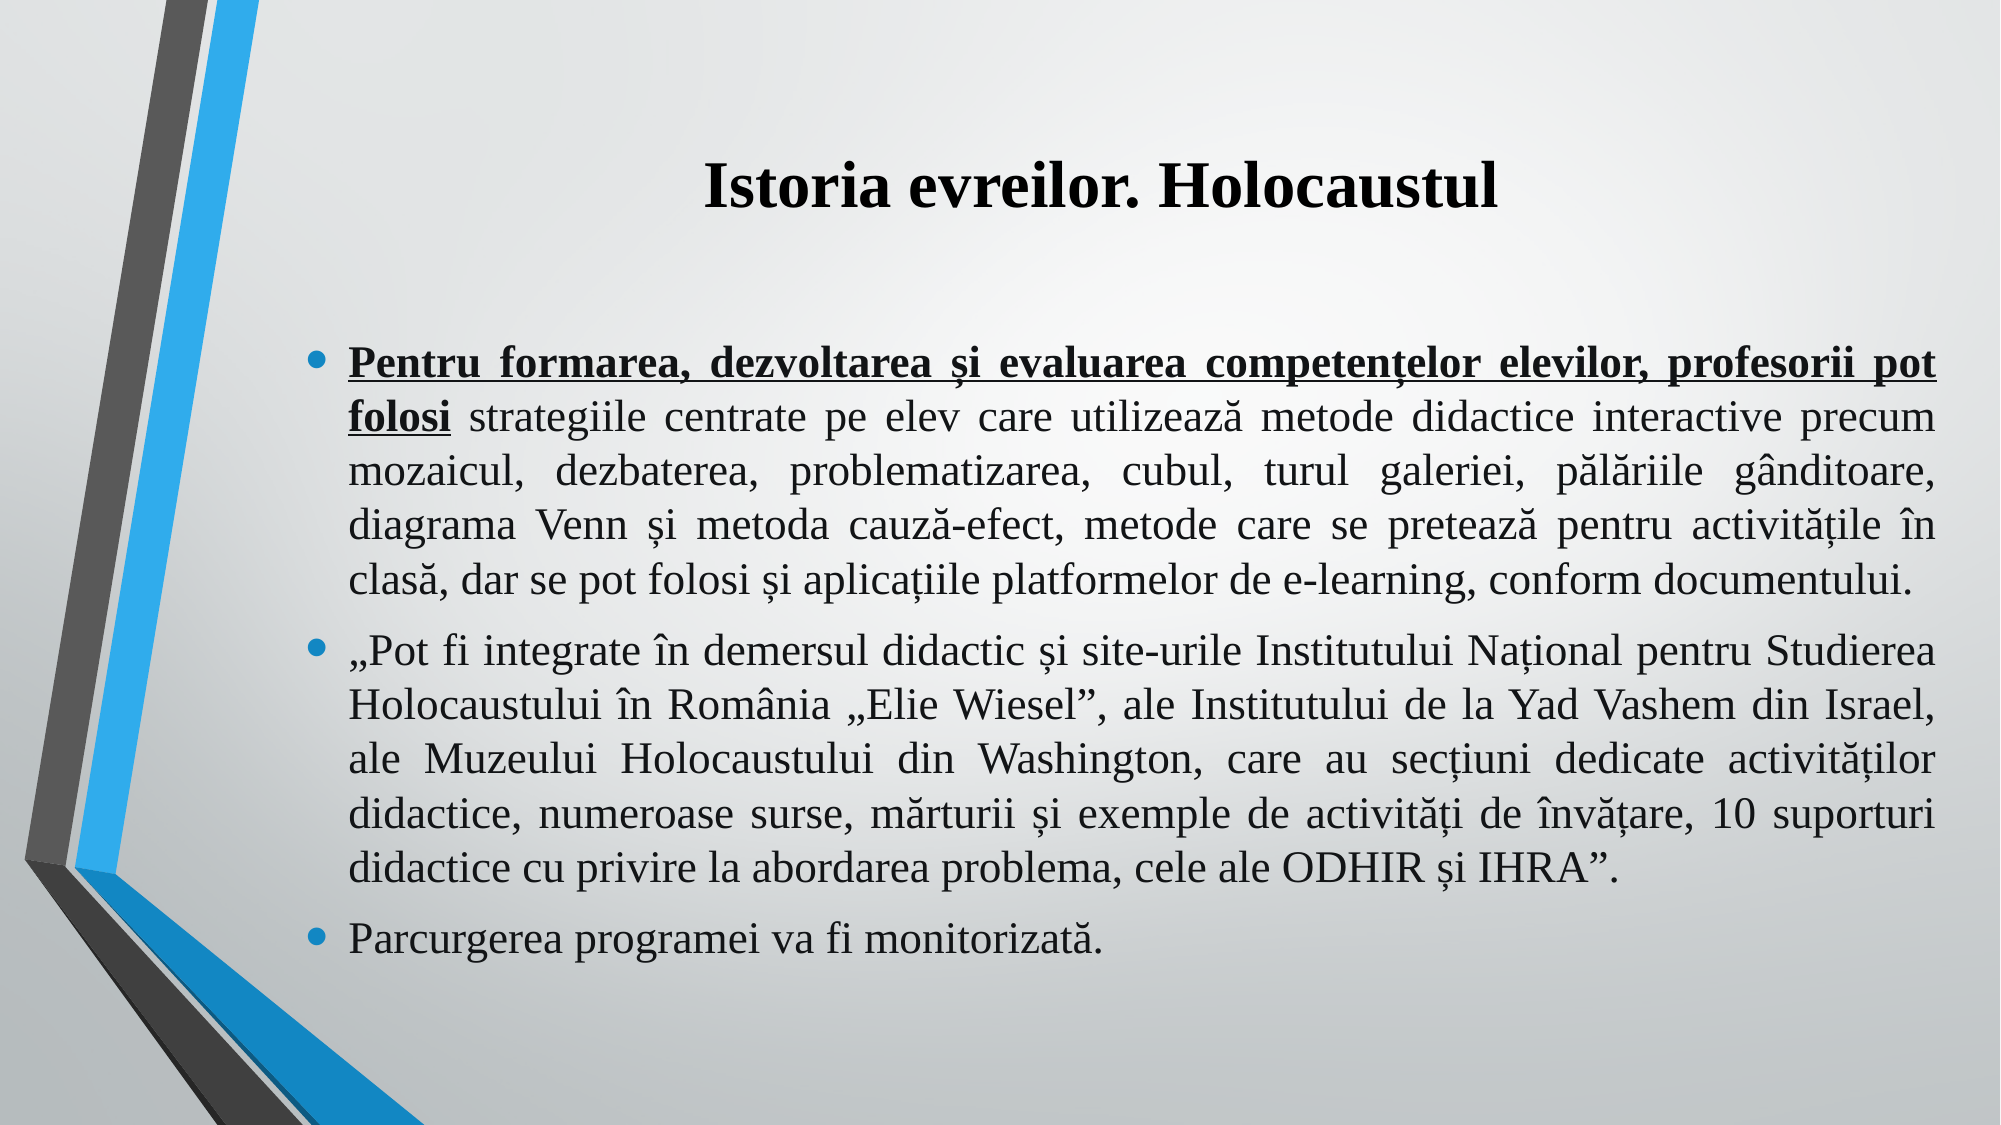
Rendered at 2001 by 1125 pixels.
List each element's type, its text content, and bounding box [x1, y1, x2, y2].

list Pentru formarea, dezvoltarea și evaluarea competențelor elevilor, profesorii pot folosi strategiile centrate pe elev care utilizează metode didactice interactive precum mozaicul, dezbaterea, problematizarea, cubul, turul galeriei, pălăriile gânditoare, diagrama Venn și metoda cauză-efect, metode care se pretează pentru activitățile în clasă, dar se pot folosi și aplicațiile platformelor de e-learning, conform documentului. „Pot fi integrate în demersul didactic și site-urile Institutului Național pentru Studierea Holocaustului în România „Elie Wiesel”, ale Institutului de la Yad Vashem din Israel, ale Muzeului Holocaustului din Washington, care au secțiuni dedicate activităților didactice, numeroase surse, mărturii și exemple de activități de învățare, 10 suporturi didactice cu privire la abordarea problema, cele ale ODHIR și IHRA”. Parcurgerea programei va fi monitorizată. [290, 324, 1953, 1034]
title Istoria evreilor. Holocaustul [271, 36, 1915, 325]
